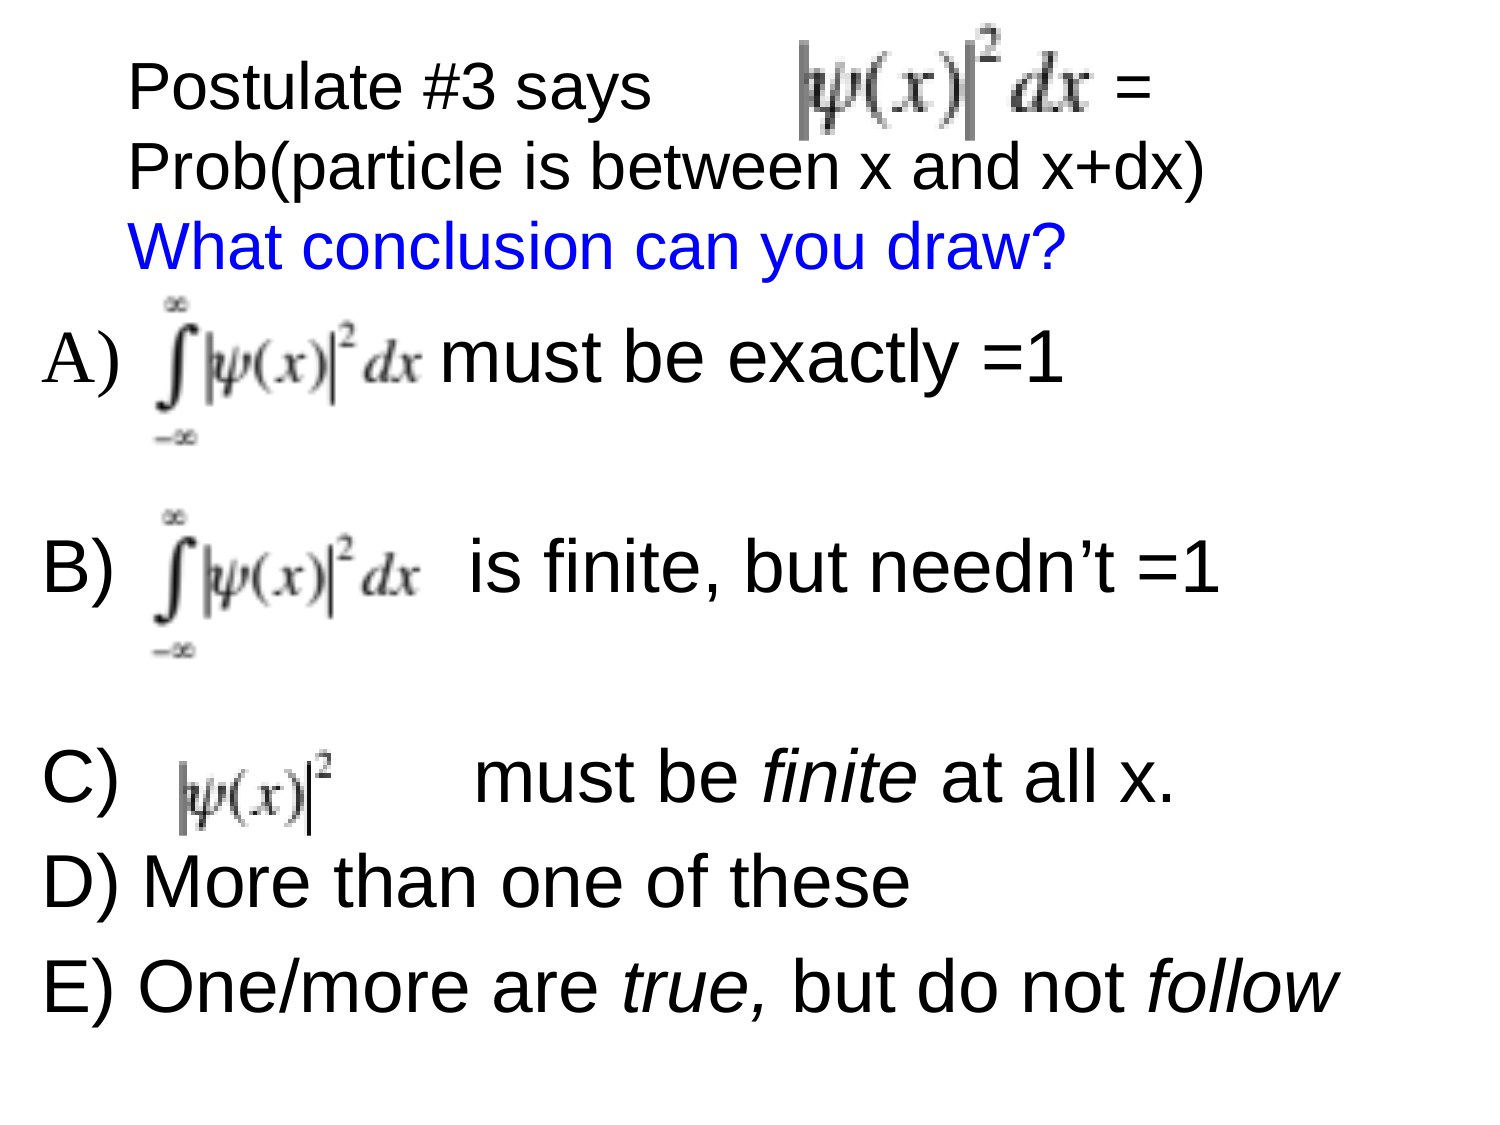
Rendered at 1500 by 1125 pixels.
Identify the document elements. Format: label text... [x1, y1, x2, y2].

text_box A) must be exactly =1 B) is finite, but needn’t =1 C) must be finite at all x. D) More than one of these E) One/more are true, but do not follow [27, 299, 1475, 1125]
title Postulate #3 says = Prob(particle is between x and x+dx) What conclusion can you draw? [112, 38, 1388, 288]
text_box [172, 741, 332, 836]
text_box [145, 282, 424, 451]
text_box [144, 494, 422, 664]
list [789, 12, 1101, 141]
